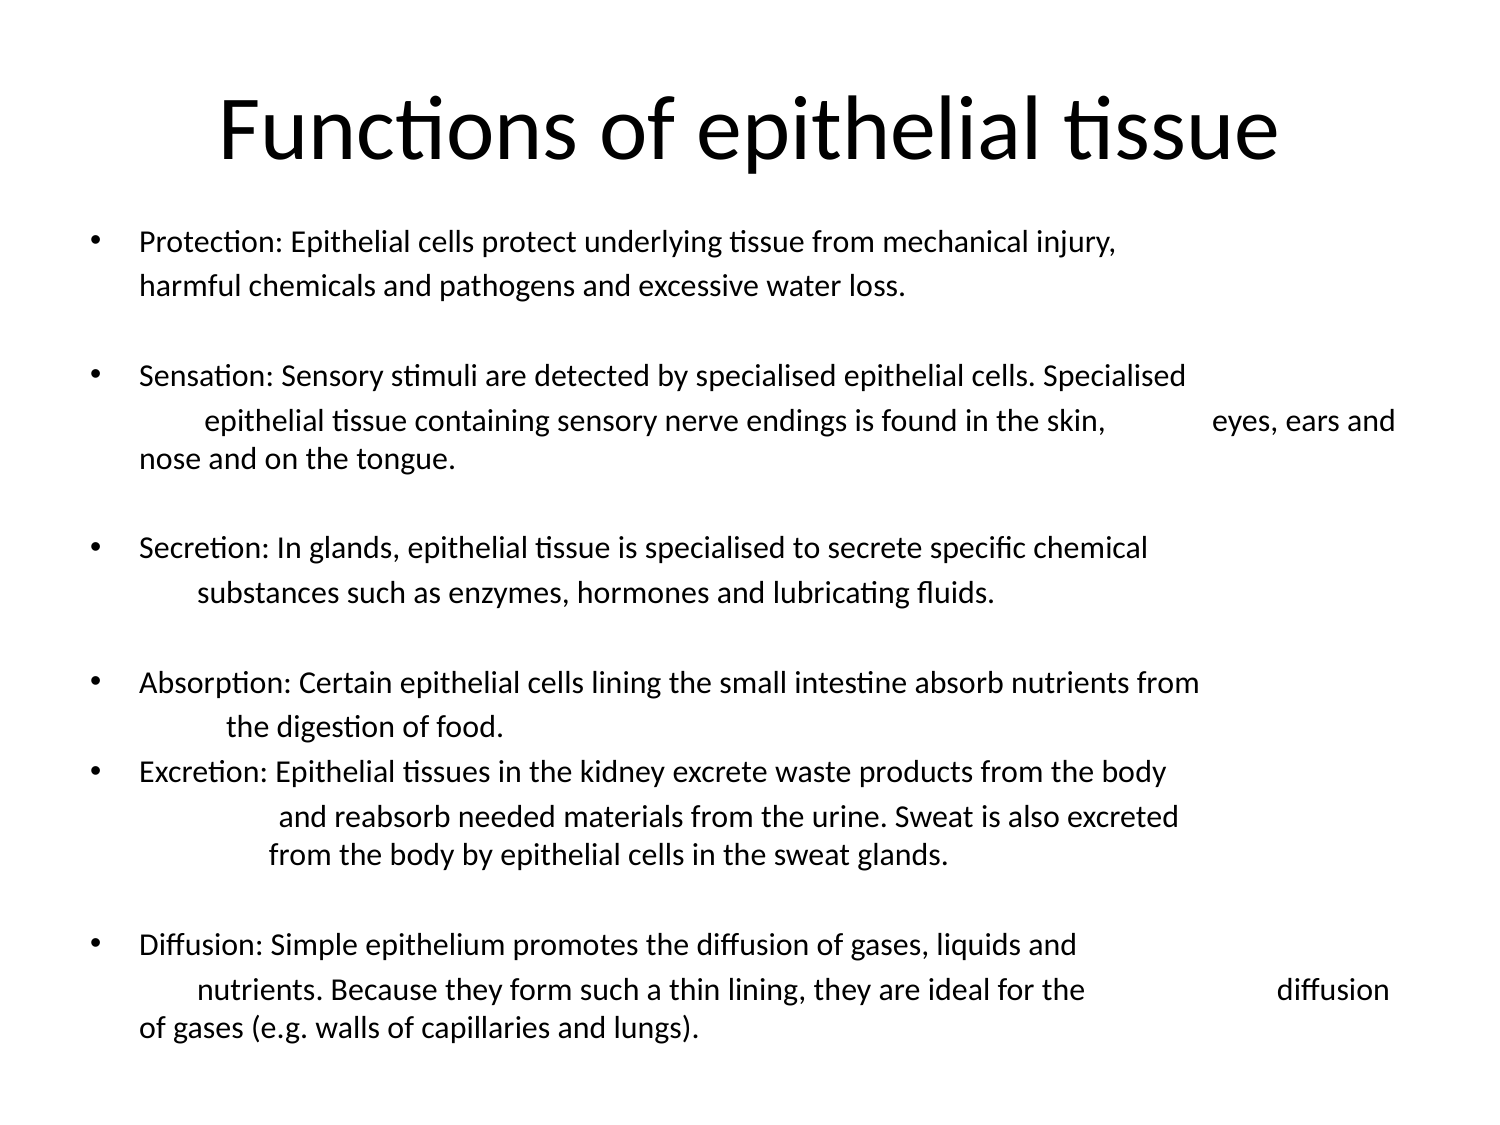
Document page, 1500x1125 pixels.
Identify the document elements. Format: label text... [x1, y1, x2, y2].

list Protection: Epithelial cells protect underlying tissue from mechanical injury, harmful chemicals and pathogens and excessive water loss. Sensation: Sensory stimuli are detected by specialised epithelial cells. Specialised epithelial tissue containing sensory nerve endings is found in the skin, eyes, ears and nose and on the tongue. Secretion: In glands, epithelial tissue is specialised to secrete specific chemical substances such as enzymes, hormones and lubricating fluids. Absorption: Certain epithelial cells lining the small intestine absorb nutrients from the digestion of food. Excretion: Epithelial tissues in the kidney excrete waste products from the body and reabsorb needed materials from the urine. Sweat is also excreted from the body by epithelial cells in the sweat glands. Diffusion: Simple epithelium promotes the diffusion of gases, liquids and nutrients. Because they form such a thin lining, they are ideal for the diffusion of gases (e.g. walls of capillaries and lungs). [75, 212, 1425, 1063]
title Functions of epithelial tissue [75, 45, 1425, 200]
